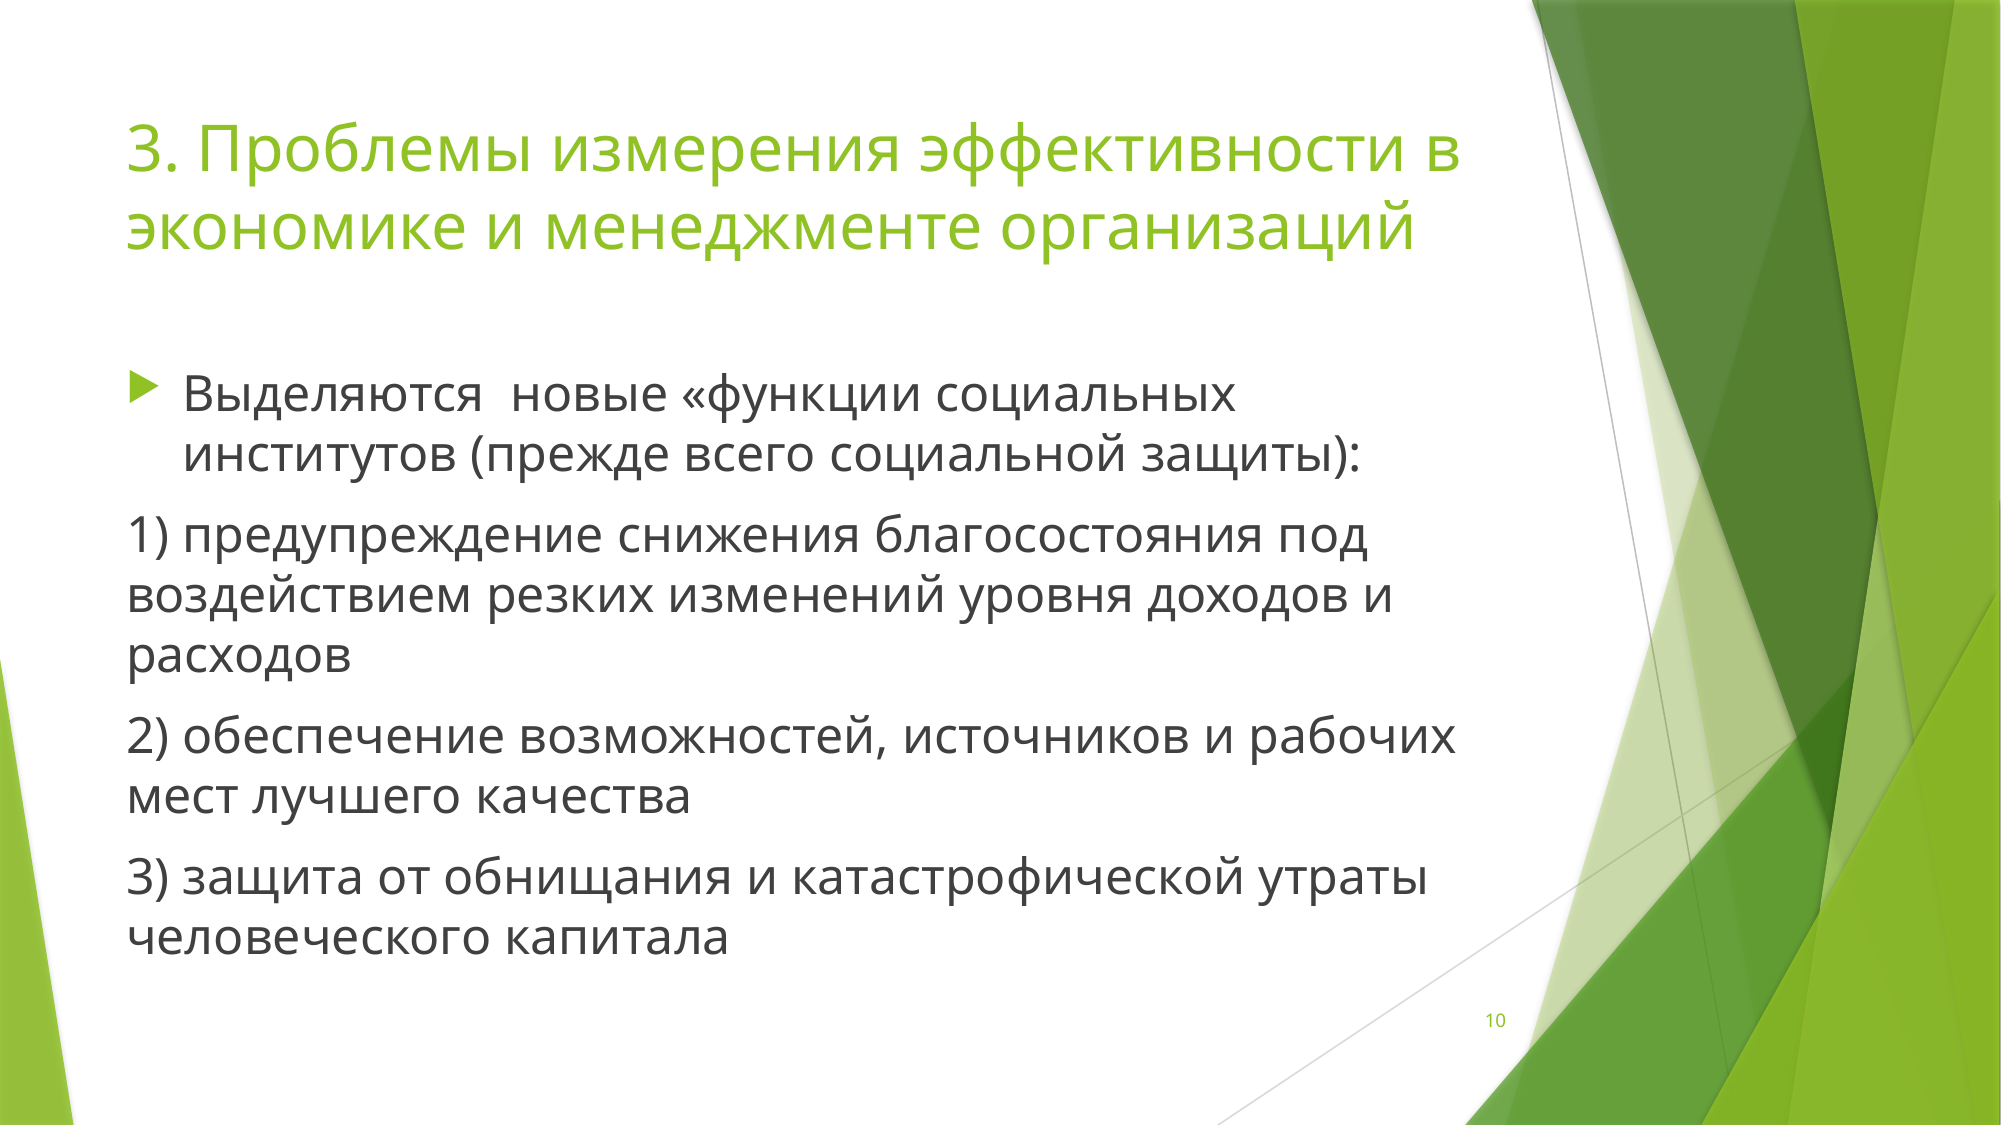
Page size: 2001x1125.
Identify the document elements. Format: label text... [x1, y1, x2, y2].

title 3. Проблемы измерения эффективности в экономике и менеджменте организаций [111, 99, 1522, 317]
slide_number 10 [1409, 991, 1522, 1051]
list Выделяются новые «функции социальных институтов (прежде всего социальной защиты): 1) предупреждение снижения благосостояния под воздействием резких изменений уровня доходов и расходов 2) обеспечение возможностей, источников и рабочих мест лучшего качества 3) защита от обнищания и катастрофической утраты человеческого капитала [111, 354, 1522, 992]
